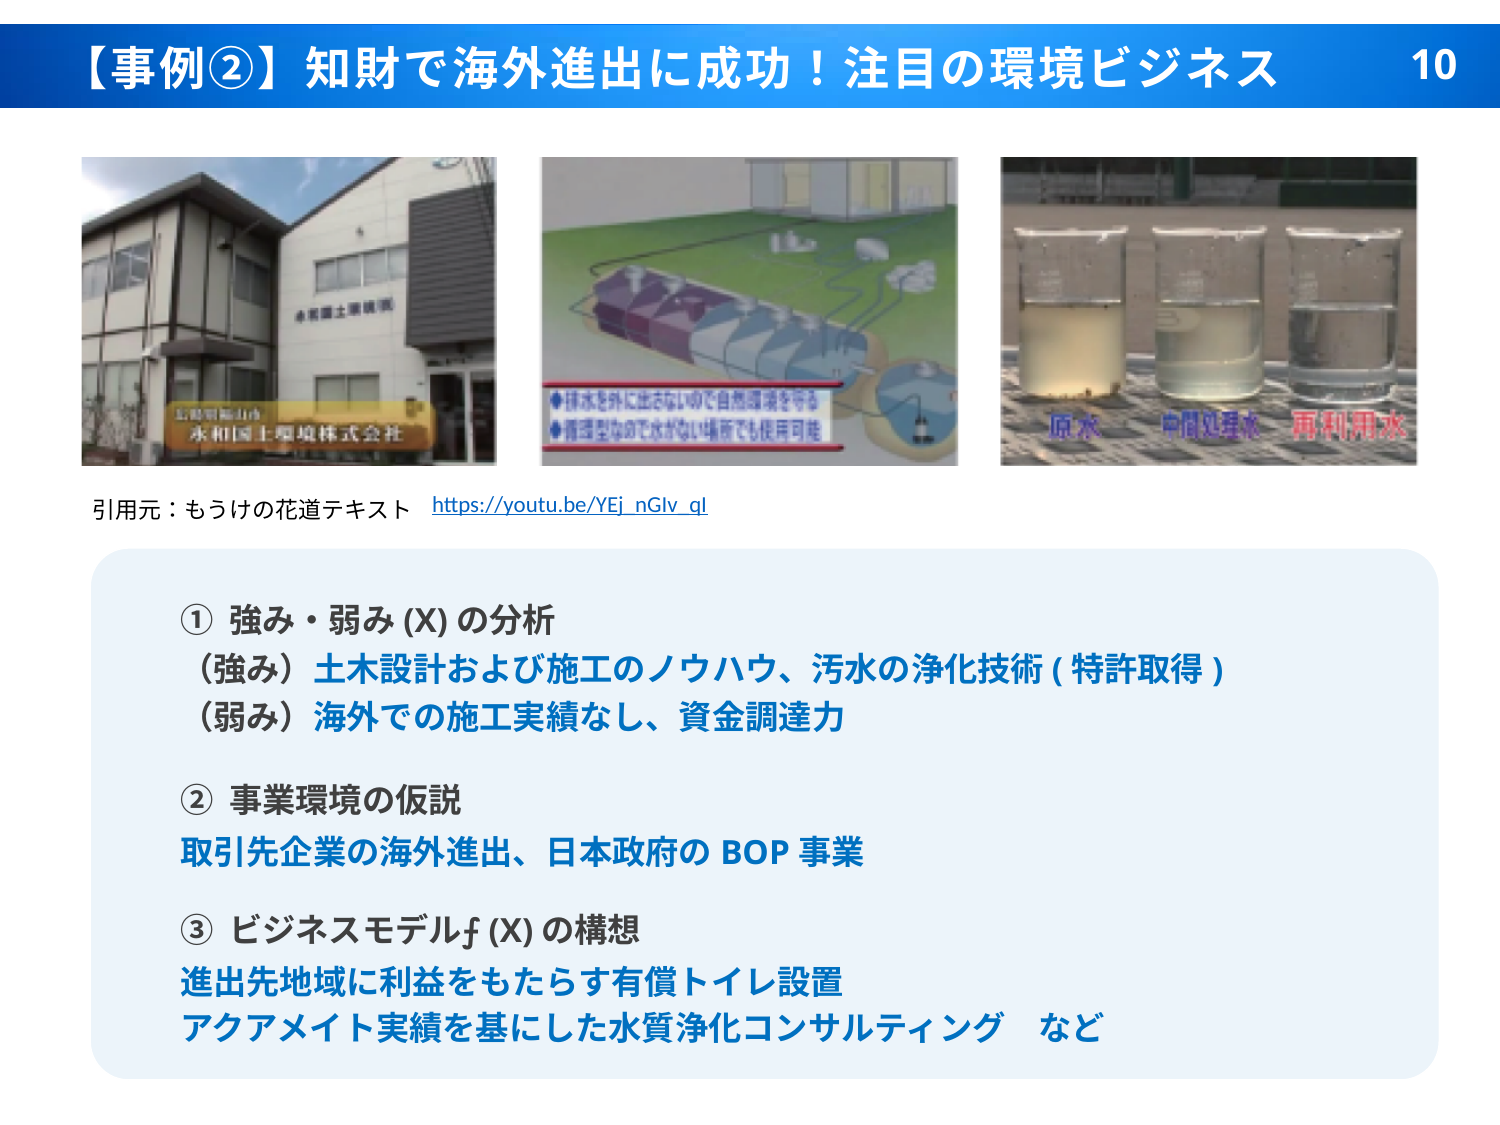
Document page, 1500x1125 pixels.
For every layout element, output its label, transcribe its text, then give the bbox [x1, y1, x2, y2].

text_box ③ ビジネスモデル⨍(X)の構想 [165, 895, 1388, 947]
picture [81, 157, 1419, 466]
text_box 進出先地域に利益をもたらす有償トイレ設置 アクアメイト実績を基にした水質浄化コンサルティング など [165, 947, 1388, 1055]
text_box 【事例②】知財で海外進出に成功！注目の環境ビジネス [46, 32, 1309, 103]
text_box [77, 481, 889, 535]
picture [0, 24, 1500, 108]
text_box 取引先企業の海外進出、日本政府のBOP事業 [165, 818, 1388, 879]
text_box [90, 547, 1440, 1081]
text_box （強み）土木設計および施工のノウハウ、汚水の浄化技術(特許取得) （弱み）海外での施工実績なし、資金調達力 [165, 633, 1388, 744]
text_box ① 強み・弱み(X)の分析 [165, 585, 1388, 633]
text_box ② 事業環境の仮説 [165, 766, 1388, 818]
